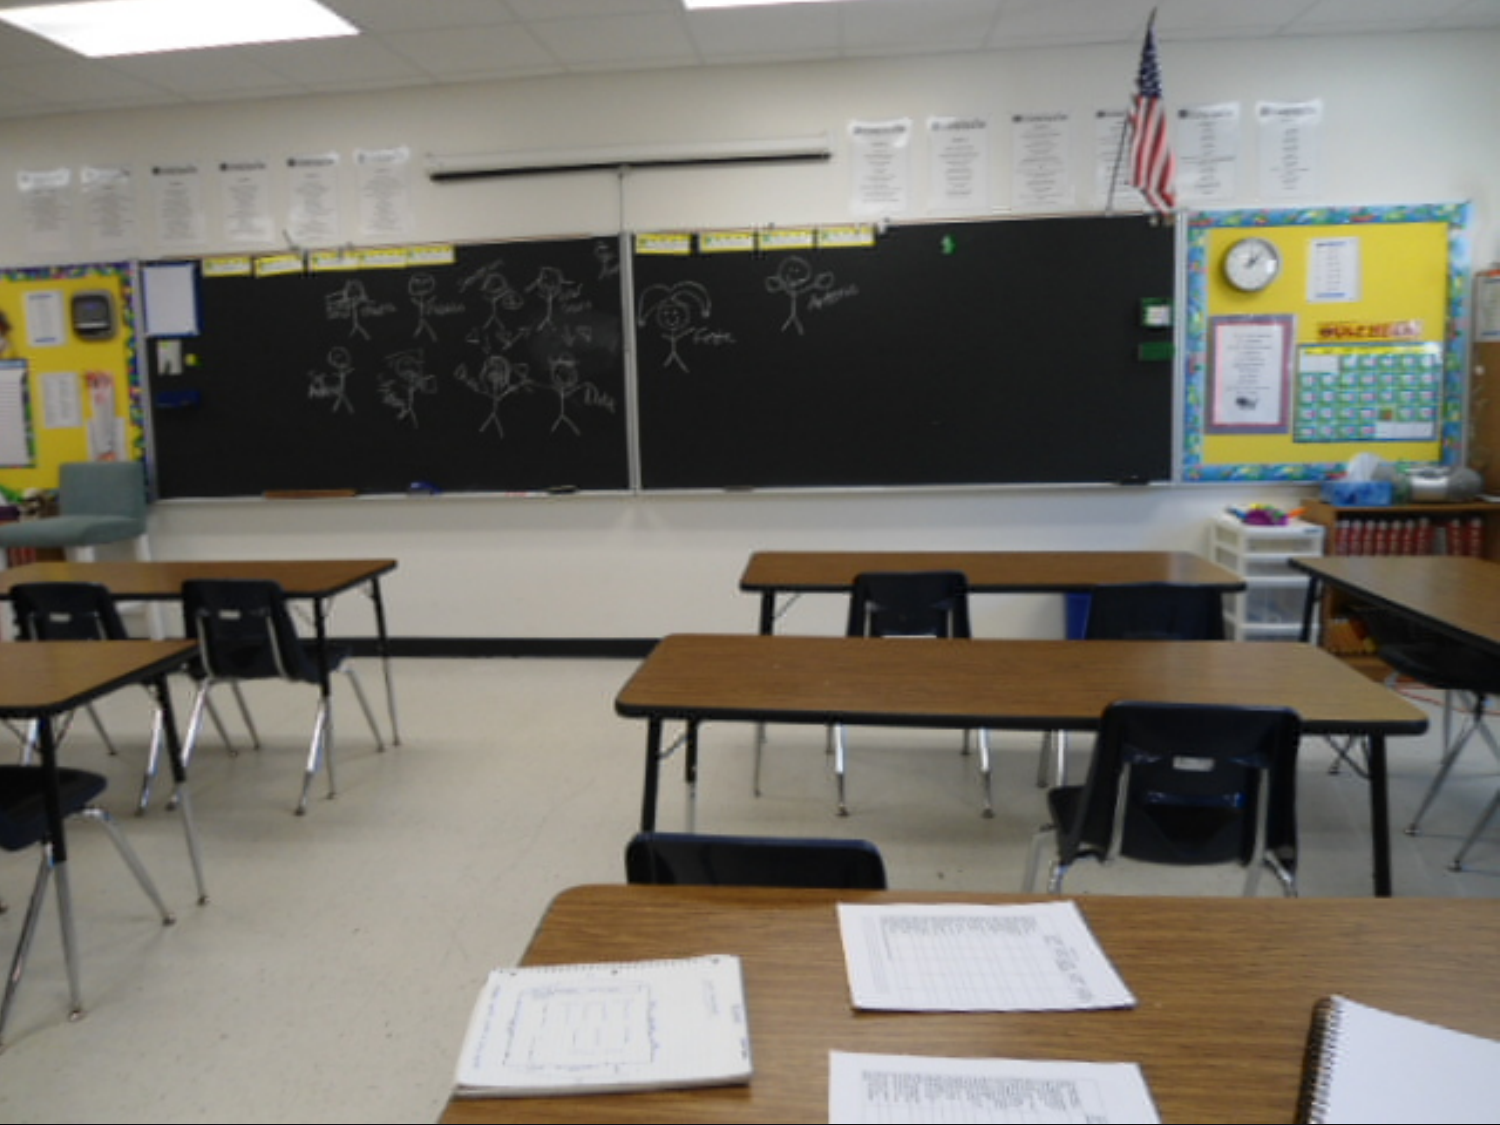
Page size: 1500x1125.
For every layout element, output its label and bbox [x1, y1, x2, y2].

list [0, 0, 1500, 1125]
